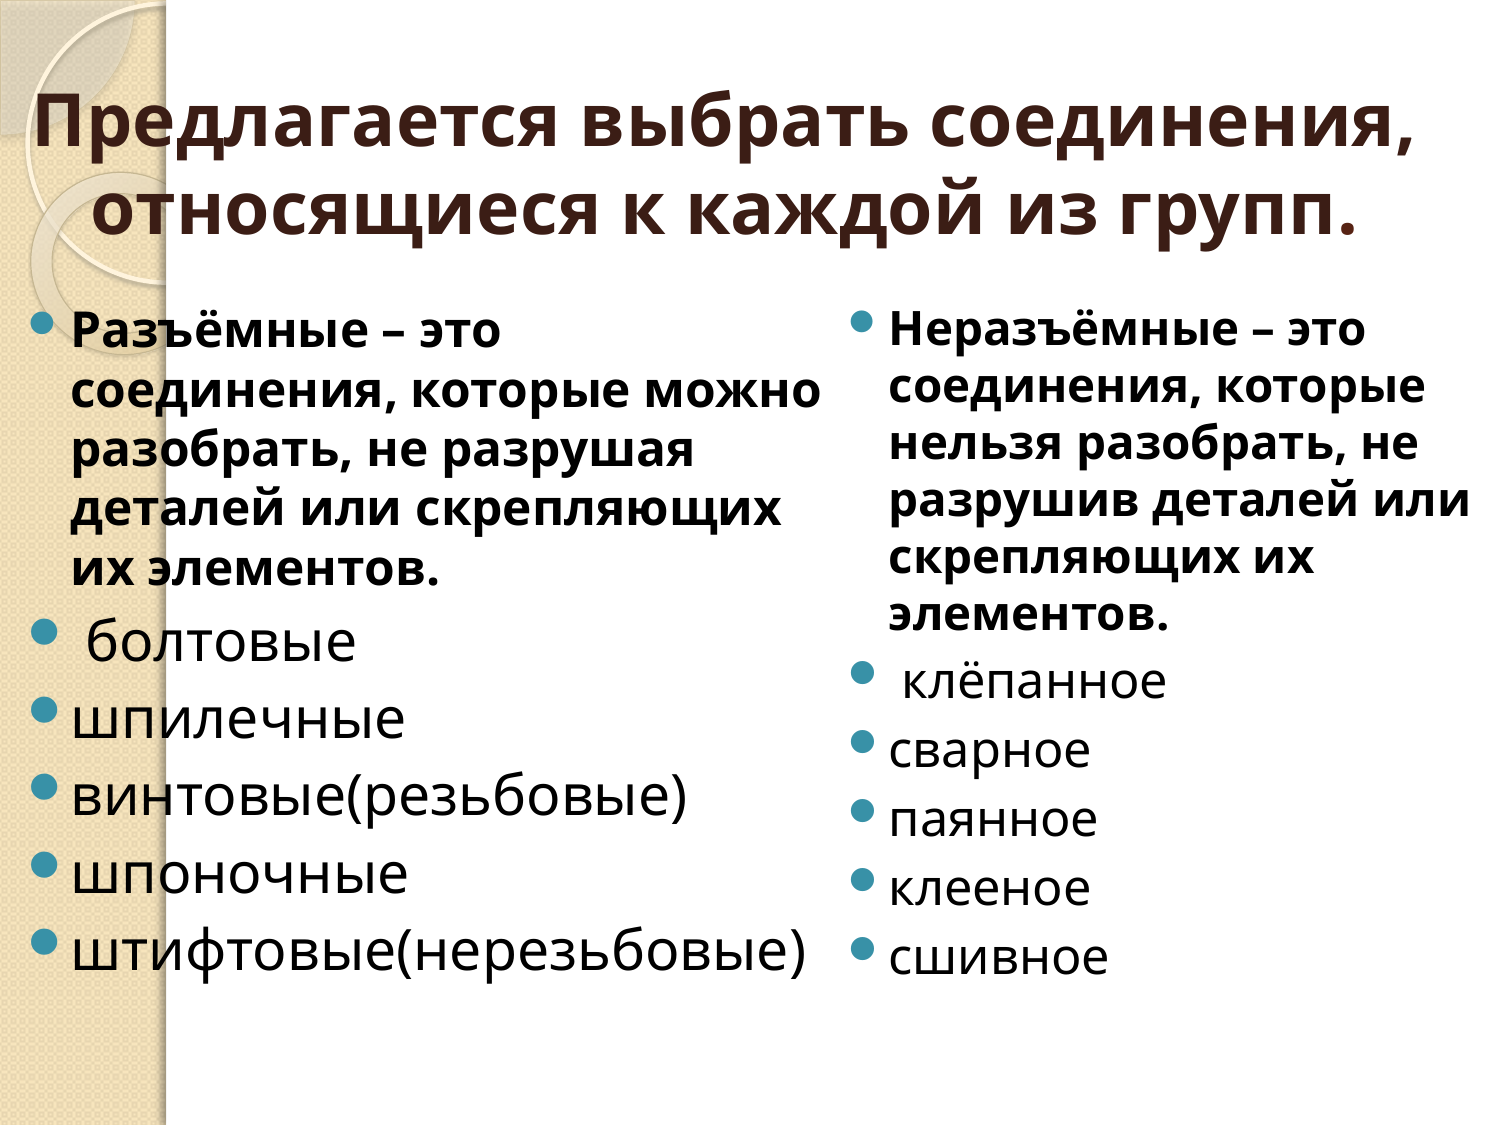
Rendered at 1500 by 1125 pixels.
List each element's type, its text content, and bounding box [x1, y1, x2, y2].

list Неразъёмные – это соединения, которые нельзя разобрать, не разрушив деталей или скрепляющих их элементов. клёпанное сварное паянное клееное сшивное [820, 290, 1500, 993]
list Разъёмные – это соединения, которые можно разобрать, не разрушая деталей или скрепляющих их элементов. болтовые шпилечные винтовые(резьбовые) шпоночные штифтовые(нерезьбовые) [0, 290, 820, 993]
title Предлагается выбрать соединения, относящиеся к каждой из групп. [0, 42, 1450, 279]
